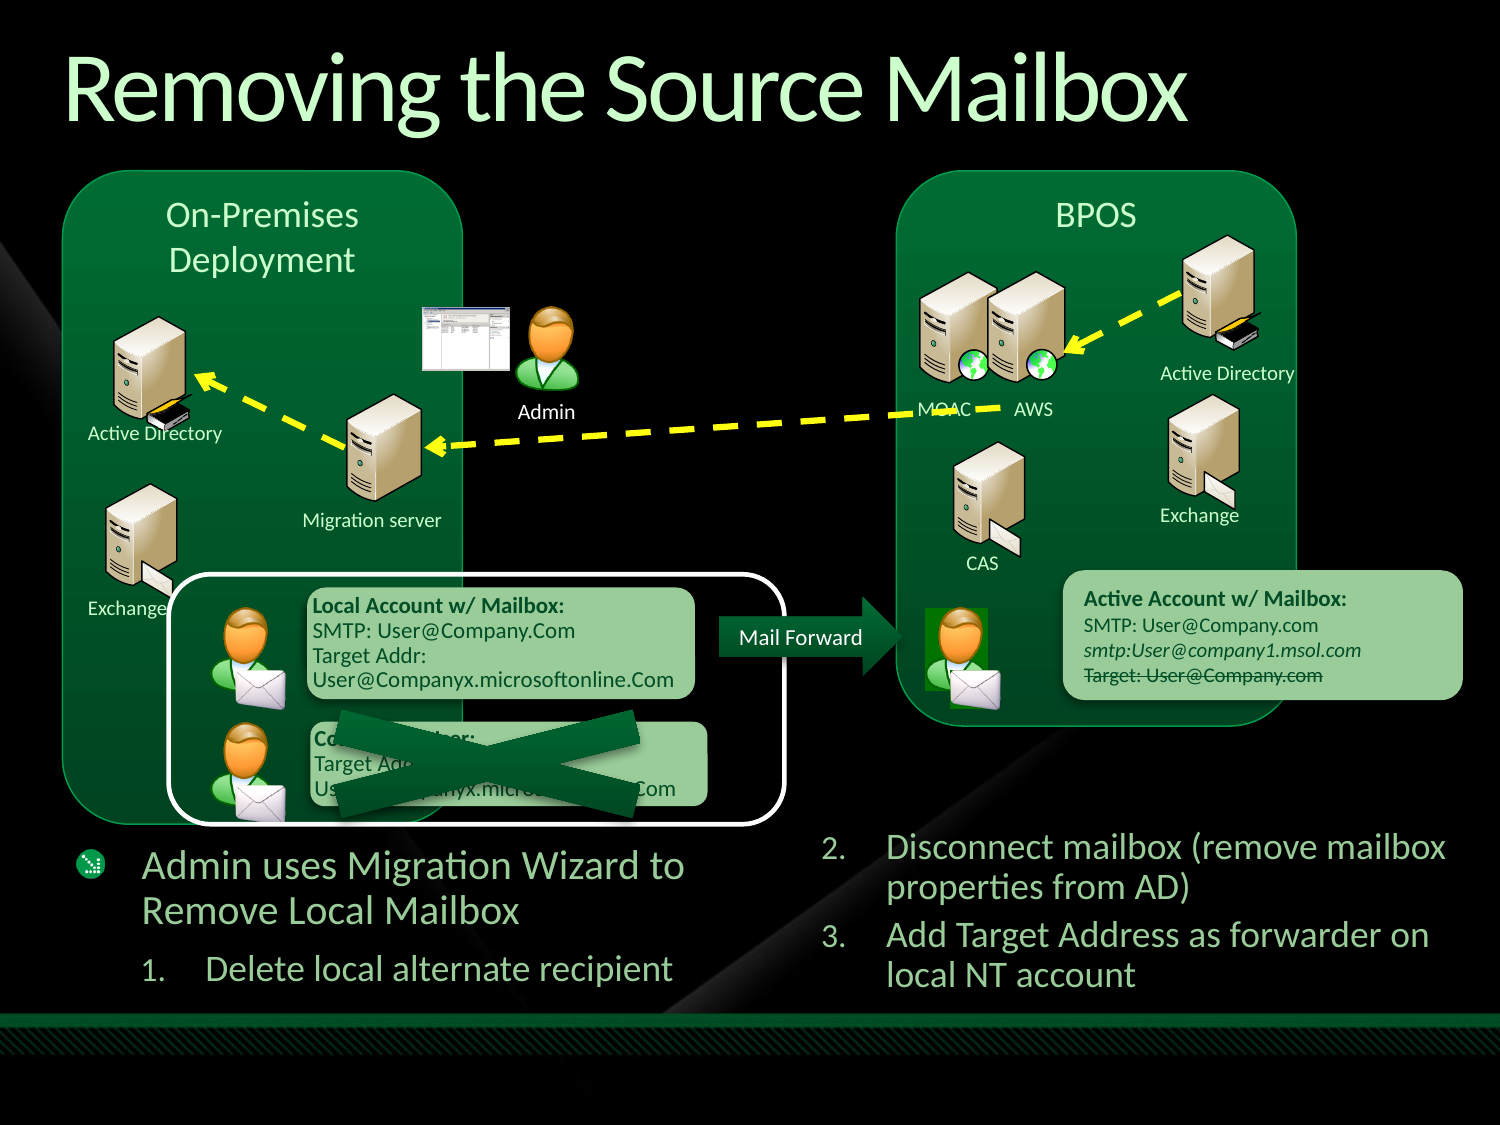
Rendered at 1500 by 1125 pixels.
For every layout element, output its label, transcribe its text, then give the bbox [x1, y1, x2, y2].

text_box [287, 391, 463, 541]
text_box Mail Forward [719, 597, 890, 677]
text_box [424, 407, 1001, 448]
title Removing the Source Mailbox [62, 35, 1442, 223]
text_box Delete local alternate recipient [40, 941, 720, 997]
text_box Active Account w/ Mailbox: SMTP: User@Company.com smtp:User@company1.msol.com Target: User@Company.com [1336, 570, 1463, 701]
picture [0, 0, 1500, 1125]
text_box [422, 306, 593, 410]
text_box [193, 374, 345, 448]
text_box Active Directory [73, 411, 187, 452]
text_box Exchange [73, 587, 168, 628]
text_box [896, 170, 1331, 727]
text_box Disconnect mailbox (remove mailbox properties from AD) Add Target Address as forwarder on local NT account [721, 819, 1472, 1004]
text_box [1062, 292, 1181, 353]
text_box Admin uses Migration Wizard to Remove Local Mailbox [61, 836, 720, 941]
text_box [333, 709, 641, 819]
text_box [168, 574, 785, 825]
text_box On-Premises Deployment [61, 223, 464, 825]
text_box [210, 722, 286, 825]
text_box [210, 607, 286, 710]
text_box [925, 607, 1001, 710]
